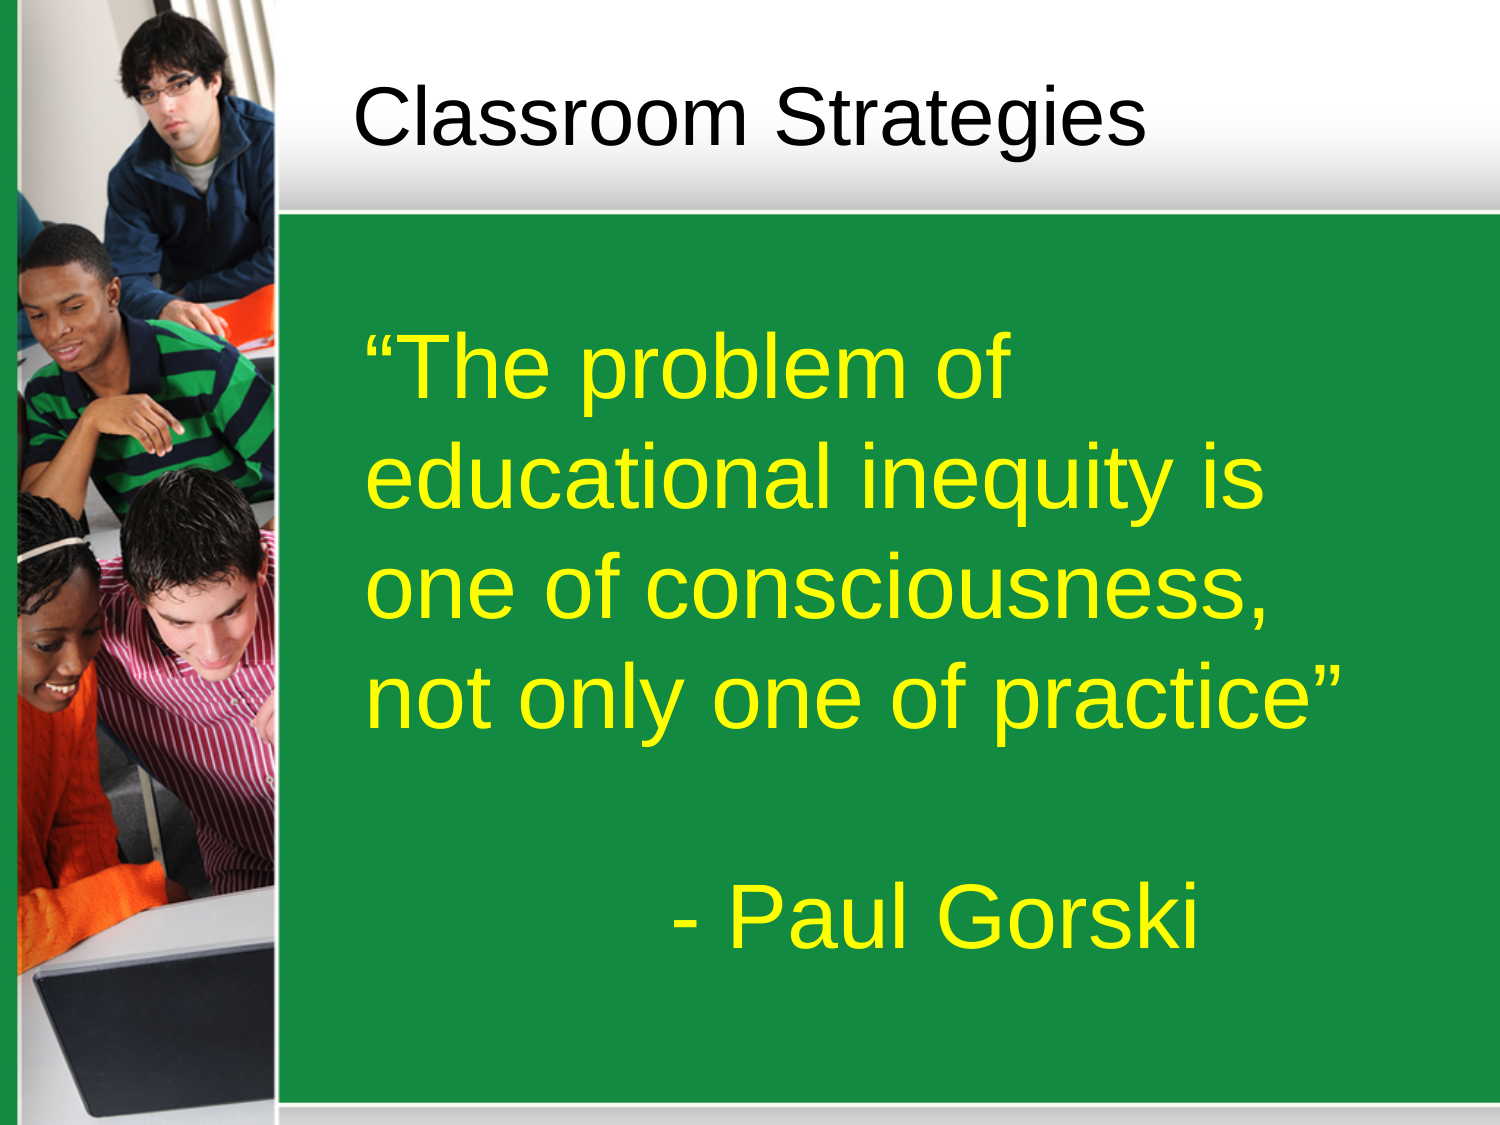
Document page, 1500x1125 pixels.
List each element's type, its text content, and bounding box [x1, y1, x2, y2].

title Classroom Strategies [337, 12, 1425, 213]
picture [0, 0, 1500, 1125]
text_box “The problem of educational inequity is one of consciousness, not only one of practice” - Paul Gorski [349, 299, 1400, 975]
